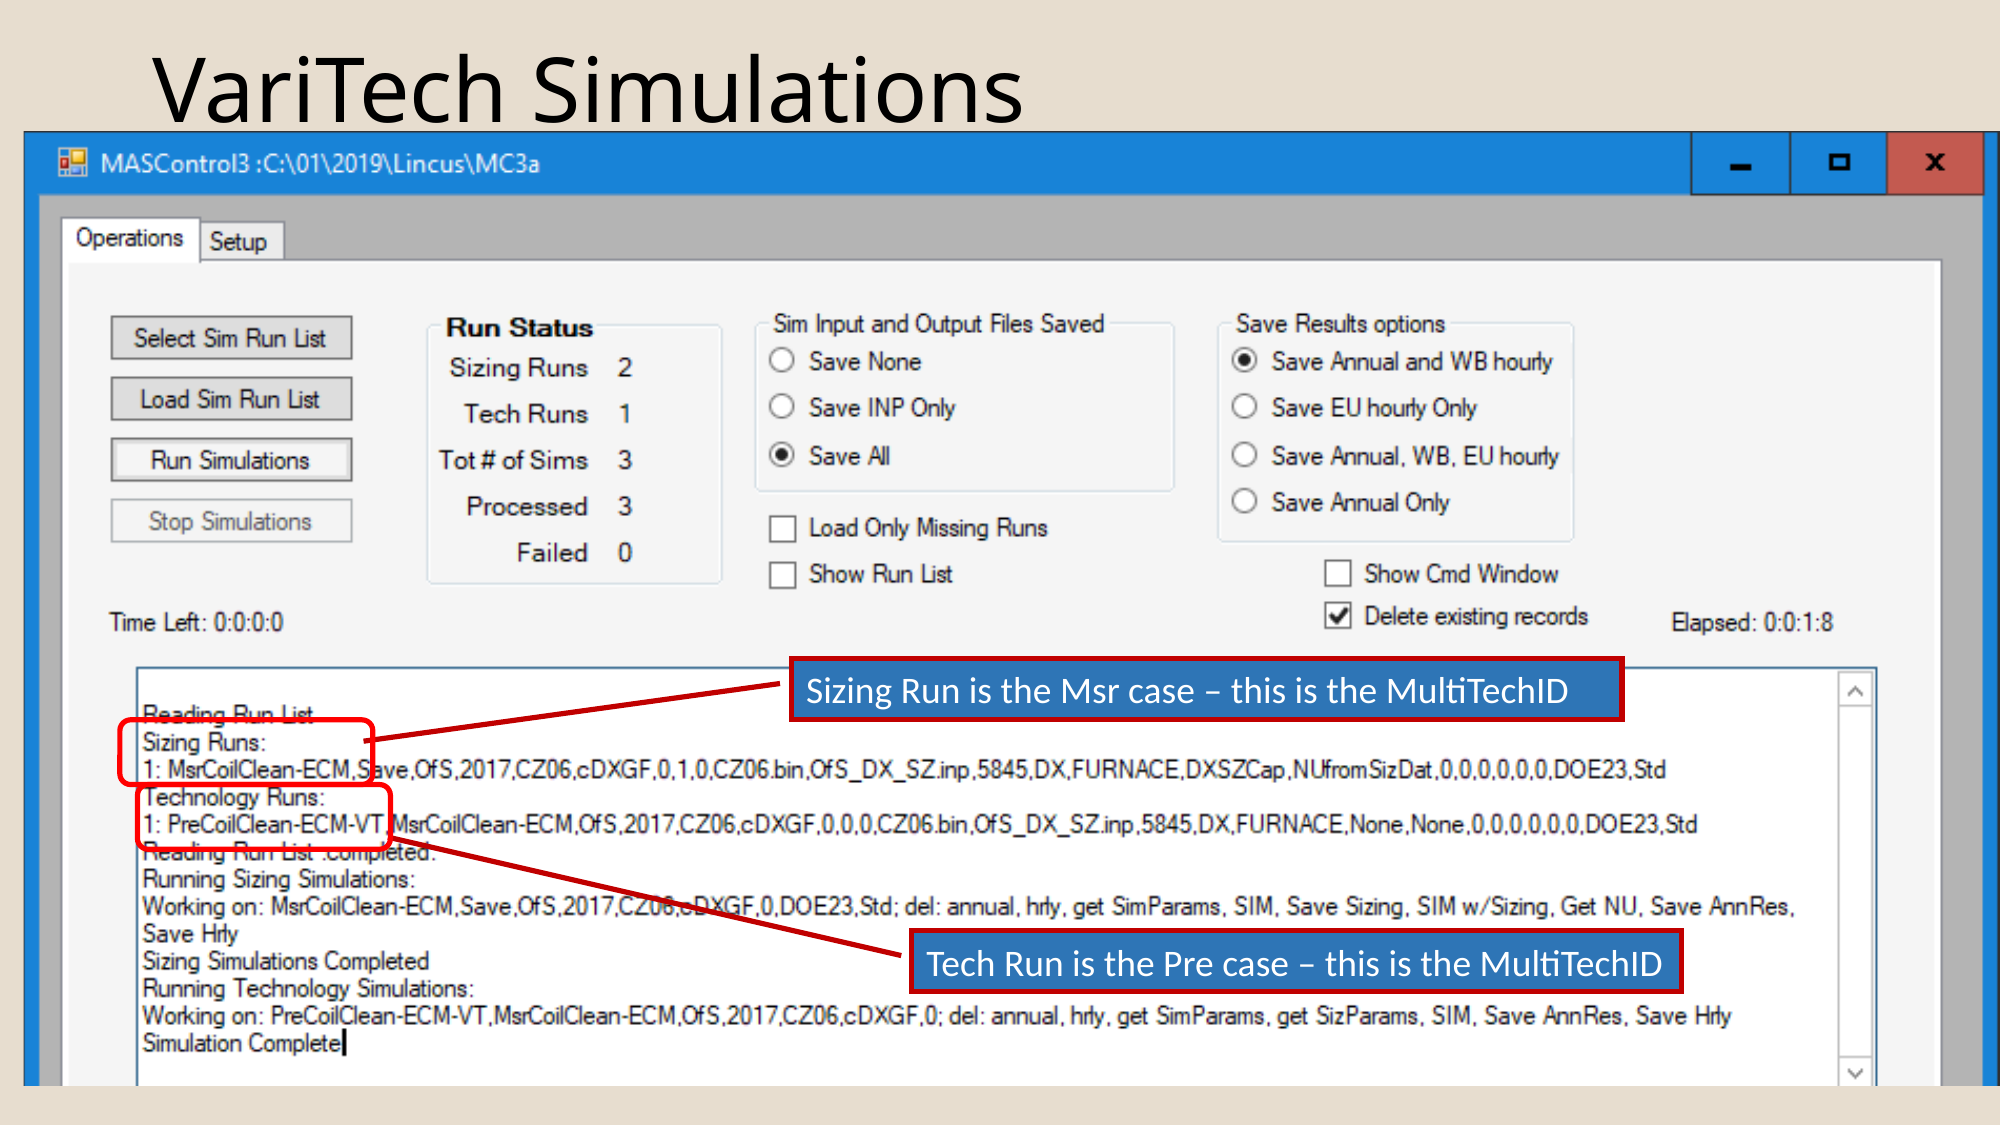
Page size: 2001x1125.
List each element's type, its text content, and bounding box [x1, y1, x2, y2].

picture [23, 131, 2000, 1086]
title VariTech Simulations [137, 37, 1863, 131]
